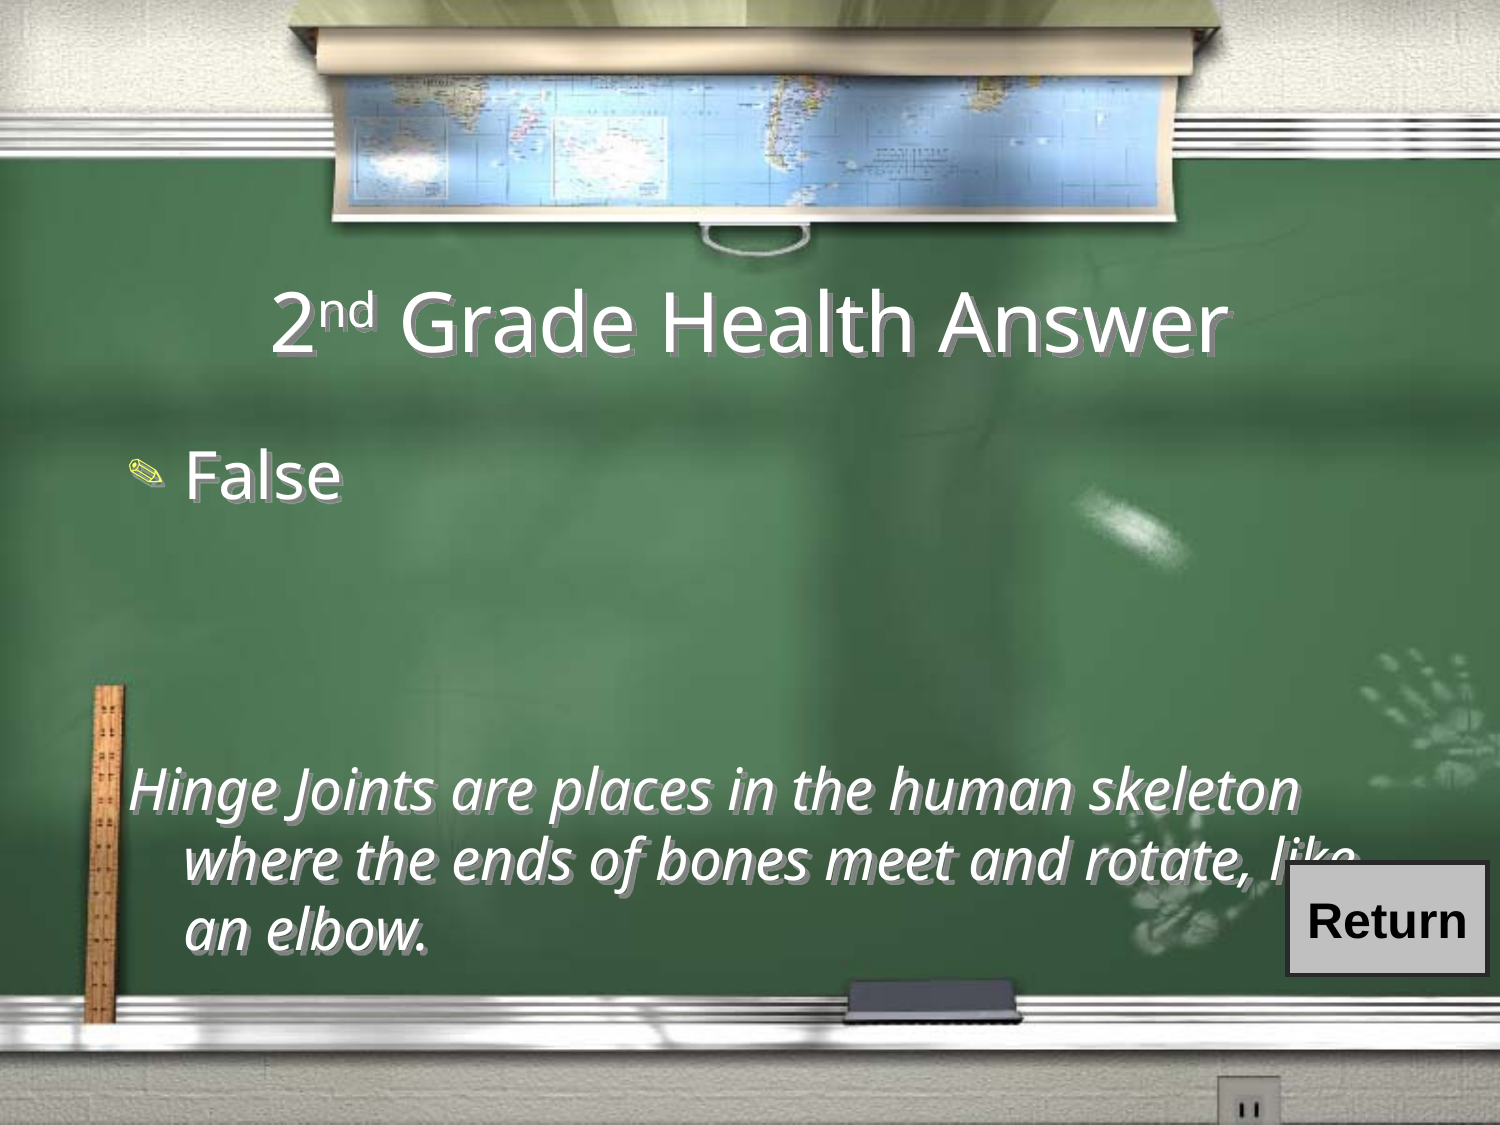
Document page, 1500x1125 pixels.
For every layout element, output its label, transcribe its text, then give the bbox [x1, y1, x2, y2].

text_box Return [1287, 862, 1488, 976]
title 2nd Grade Health Answer [112, 224, 1388, 413]
picture [0, 0, 1500, 1125]
list False Hinge Joints are places in the human skeleton where the ends of bones meet and rotate, like an elbow. [112, 424, 1388, 1001]
